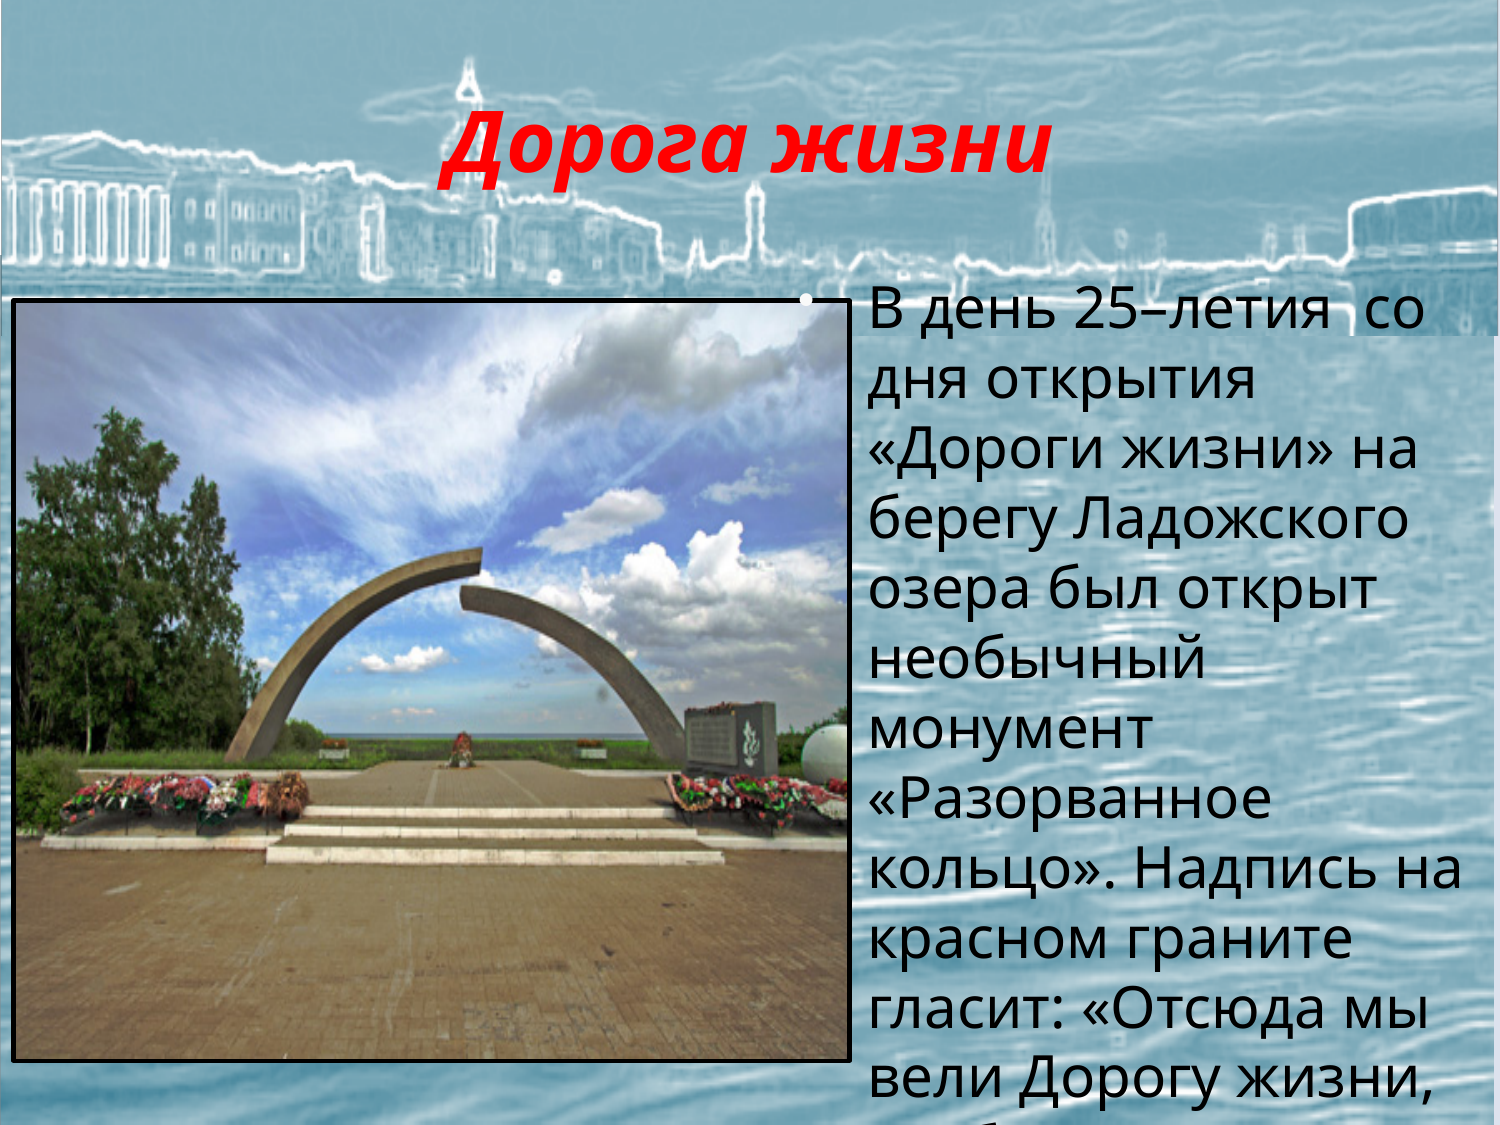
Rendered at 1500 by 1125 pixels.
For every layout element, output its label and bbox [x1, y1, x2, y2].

picture [0, 0, 1500, 1125]
list [15, 302, 848, 1059]
